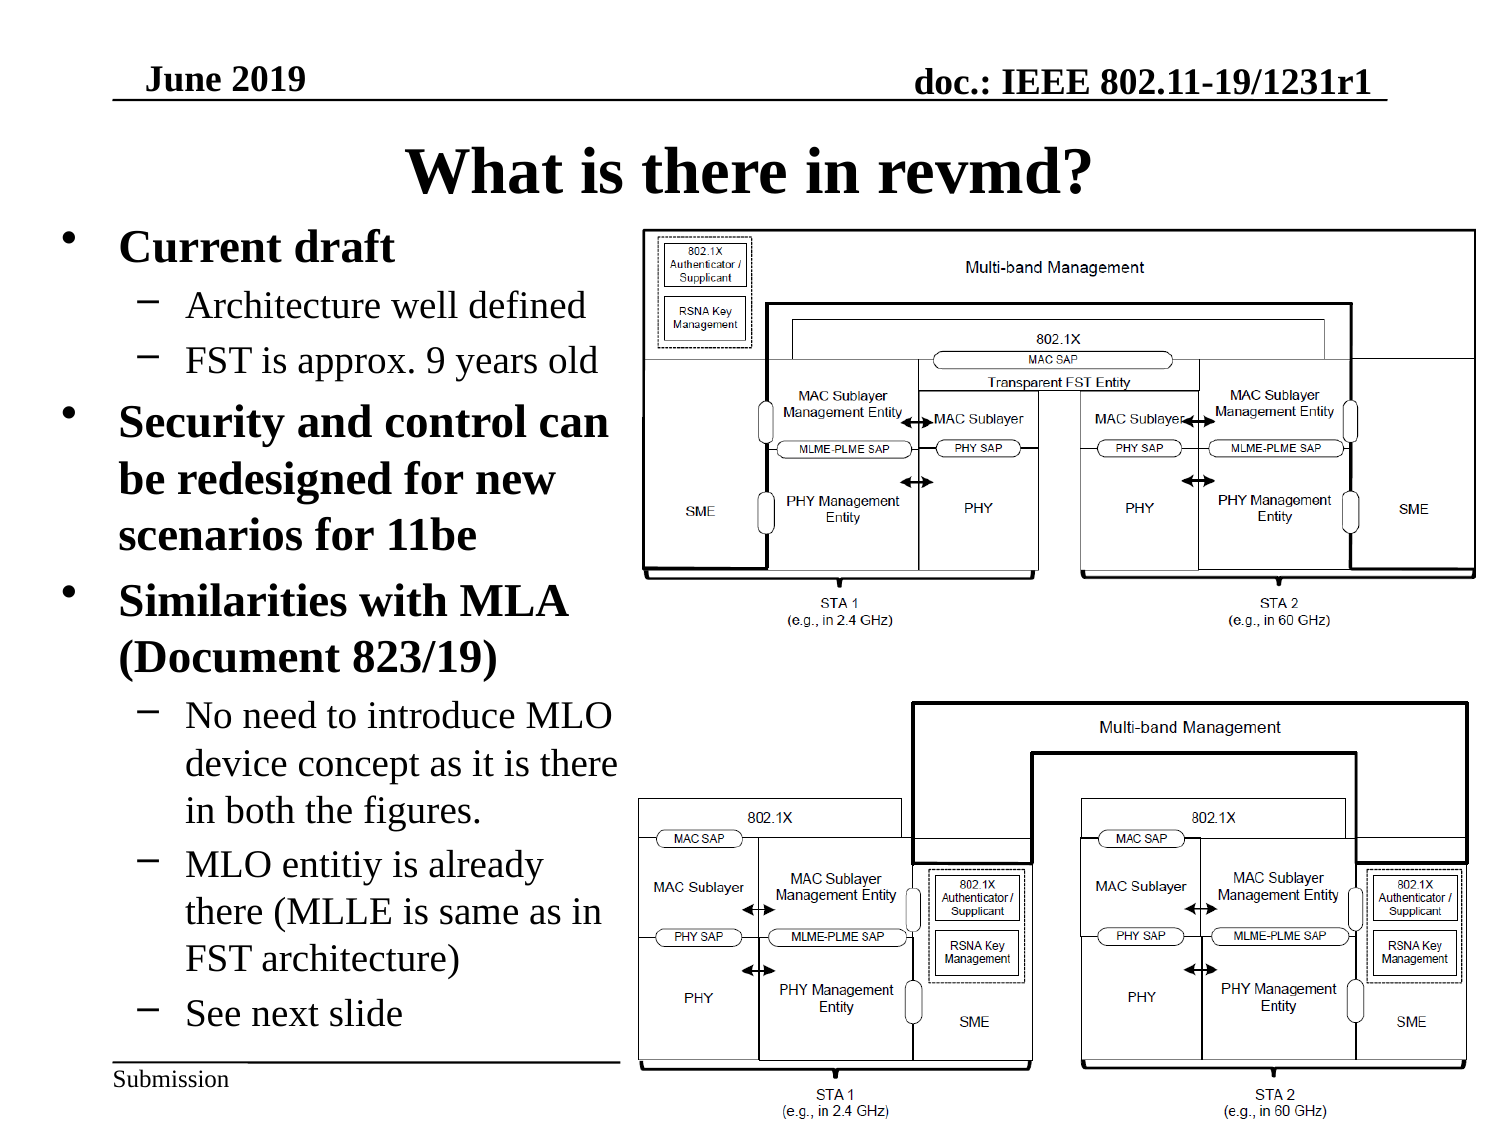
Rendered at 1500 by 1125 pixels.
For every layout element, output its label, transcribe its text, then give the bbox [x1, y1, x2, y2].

list Current draft Architecture well defined FST is approx. 9 years old Security and control can be redesigned for new scenarios for 11be Similarities with MLA (Document 823/19) No need to introduce MLO device concept as it is there in both the figures. MLO entitiy is already there (MLLE is same as in FST architecture) See next slide [45, 207, 640, 1053]
title What is there in revmd? [112, 112, 1388, 223]
picture [639, 226, 1480, 629]
picture [620, 697, 1480, 1122]
